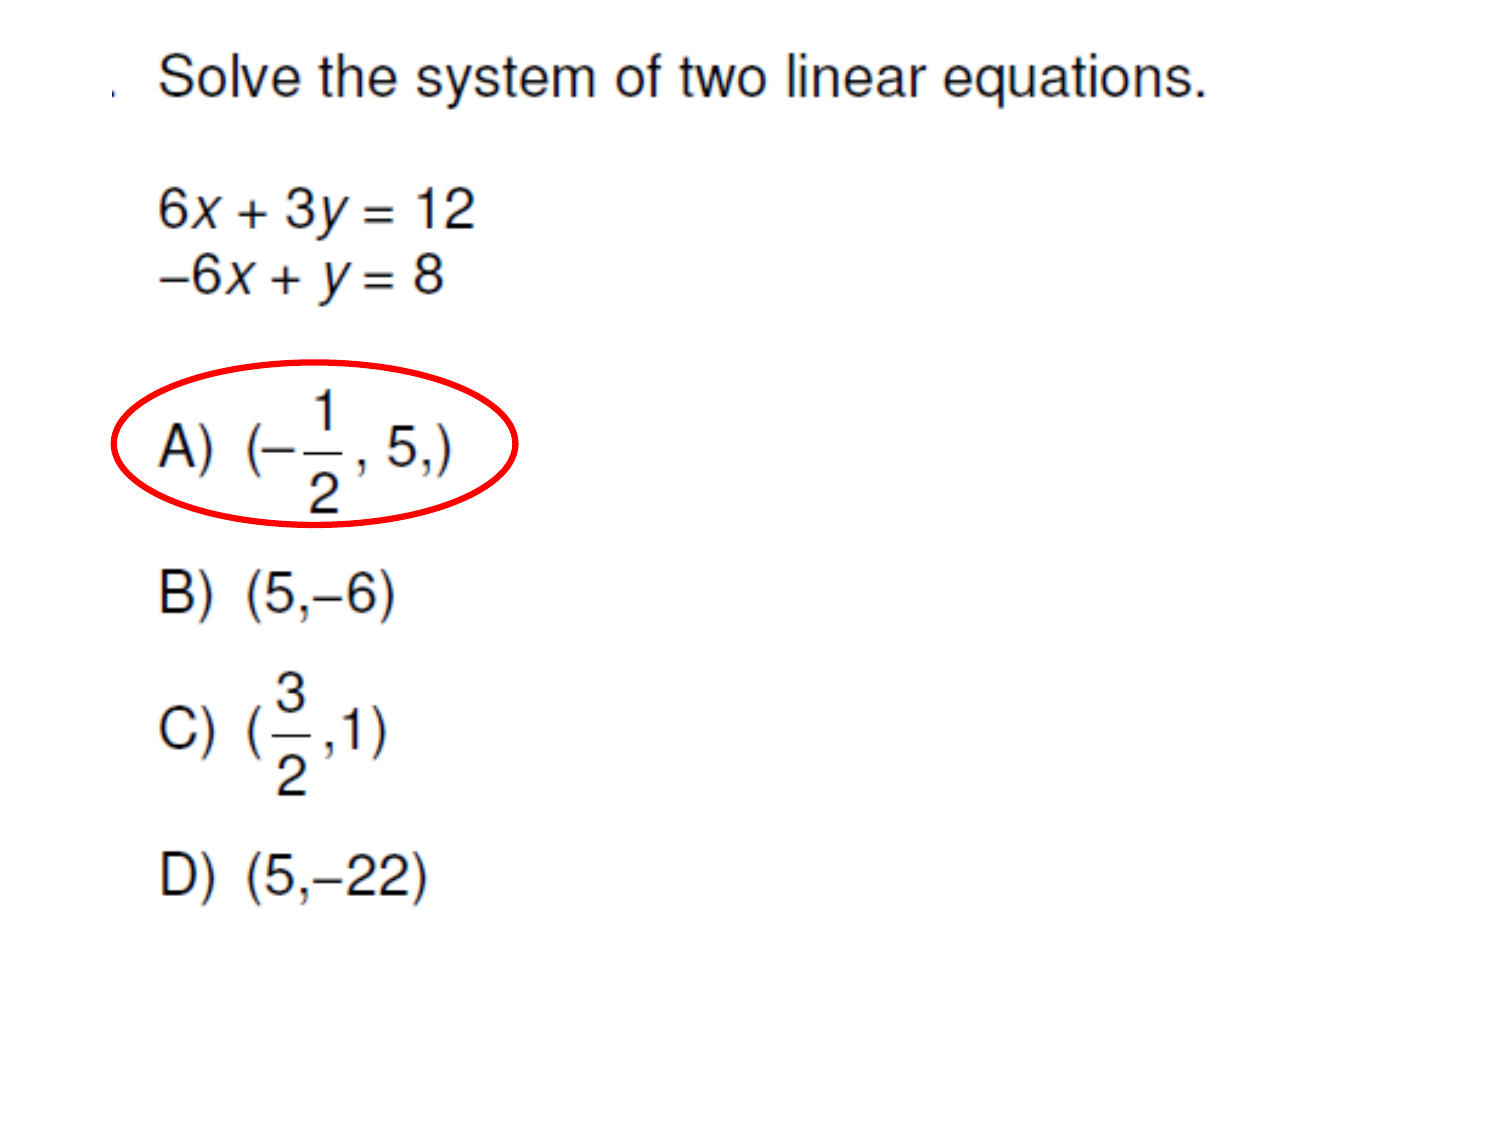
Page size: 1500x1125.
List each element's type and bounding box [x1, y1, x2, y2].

picture [112, 49, 1251, 931]
